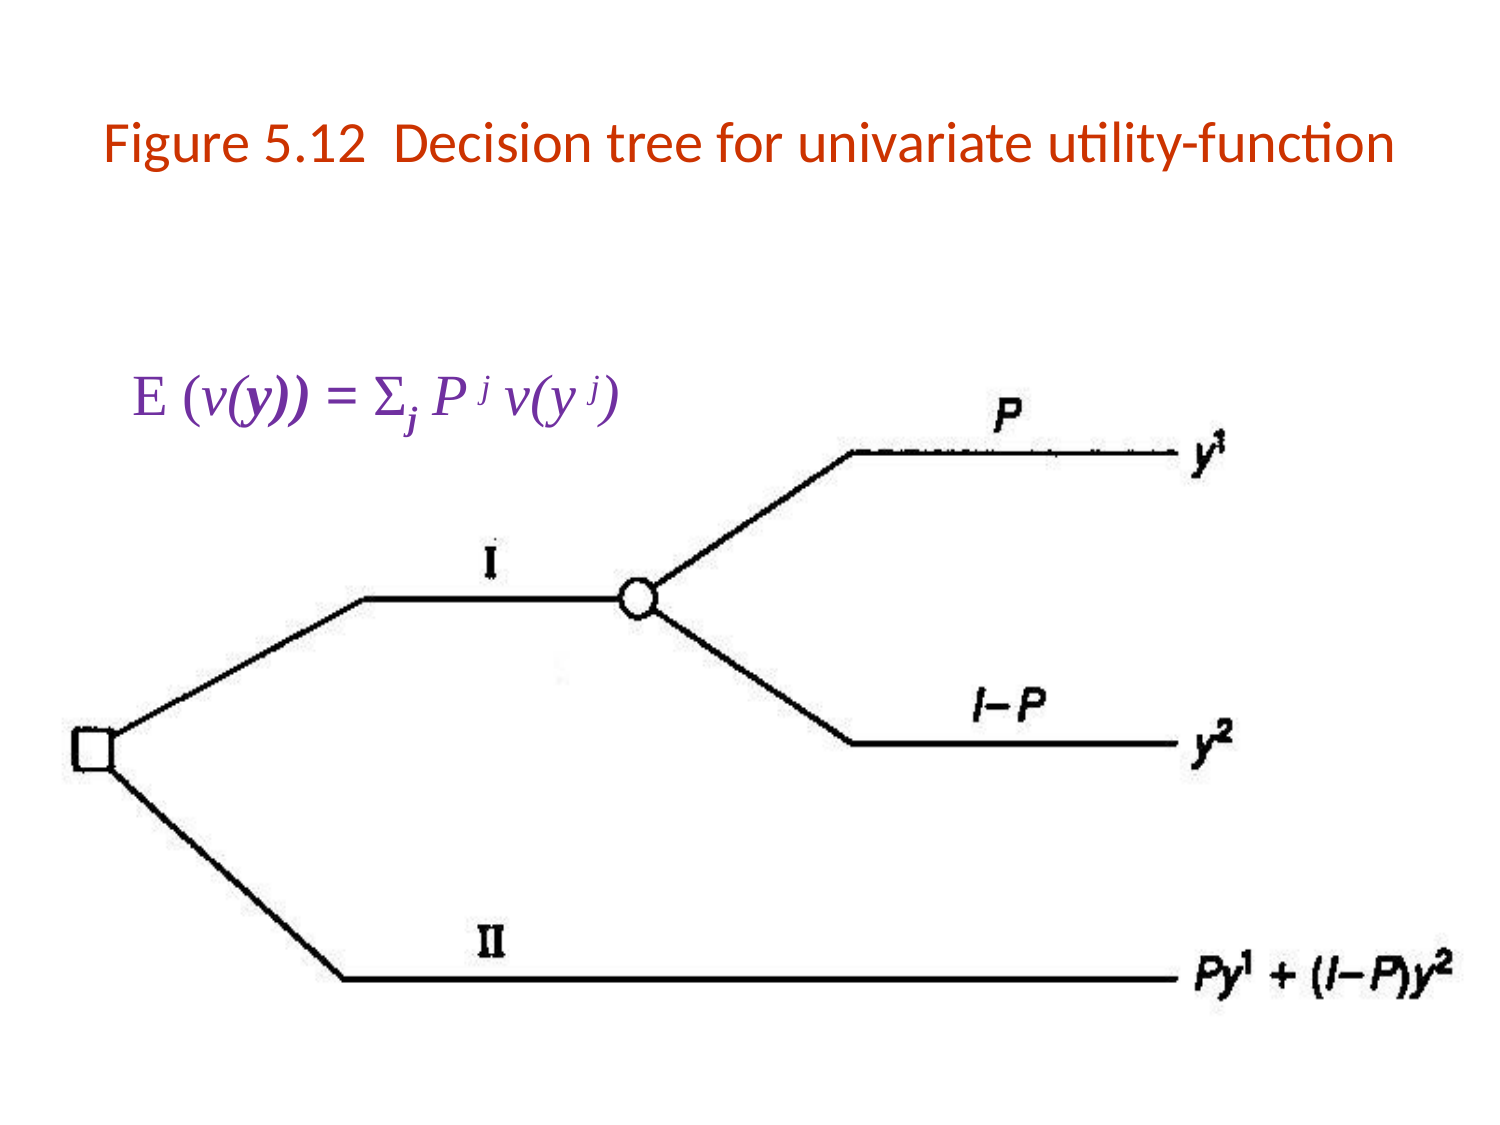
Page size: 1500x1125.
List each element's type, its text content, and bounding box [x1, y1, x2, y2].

title Figure 5.12 Decision tree for univariate utility-function [75, 45, 1425, 233]
picture [0, 349, 1500, 1066]
